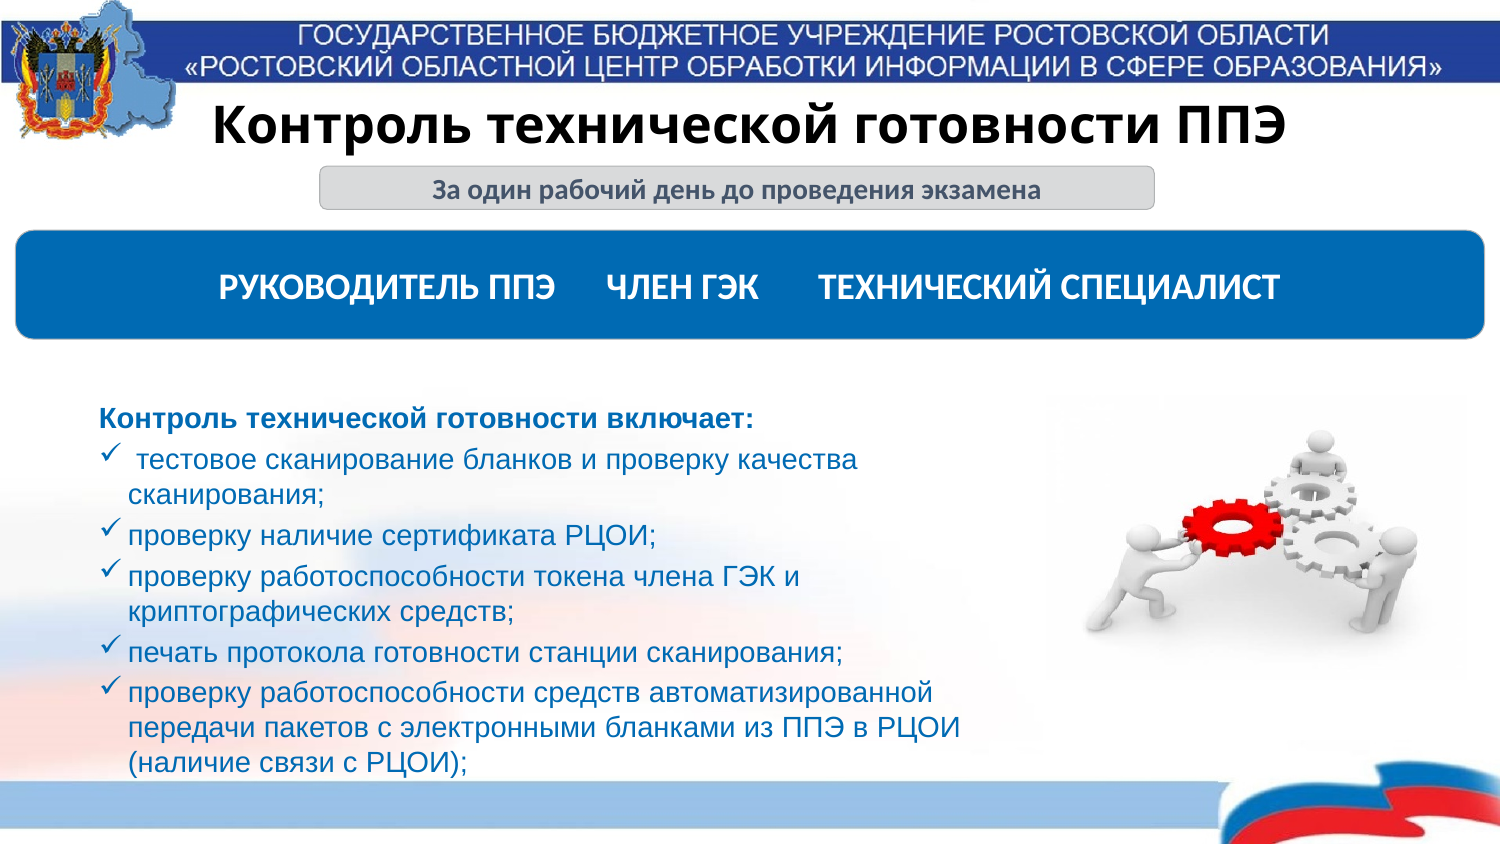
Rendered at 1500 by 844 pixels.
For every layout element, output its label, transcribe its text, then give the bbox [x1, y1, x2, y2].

text_box За один рабочий день до проведения экзамена [319, 165, 1155, 210]
text_box РУКОВОДИТЕЛЬ ППЭ ЧЛЕН ГЭК ТЕХНИЧЕСКИЙ СПЕЦИАЛИСТ [14, 229, 1486, 340]
title Контроль технической готовности ППЭ [103, 44, 1397, 208]
text_box Контроль технической готовности включает: тестовое сканирование бланков и проверку качества сканирования; проверку наличие сертификата РЦОИ; проверку работоспособности токена члена ГЭК и криптографических средств; печать протокола готовности станции сканирования; проверку работоспособности средств автоматизированной передачи пакетов с электронными бланками из ППЭ в РЦОИ (наличие связи с РЦОИ); [91, 395, 1026, 783]
picture [0, 0, 1500, 844]
